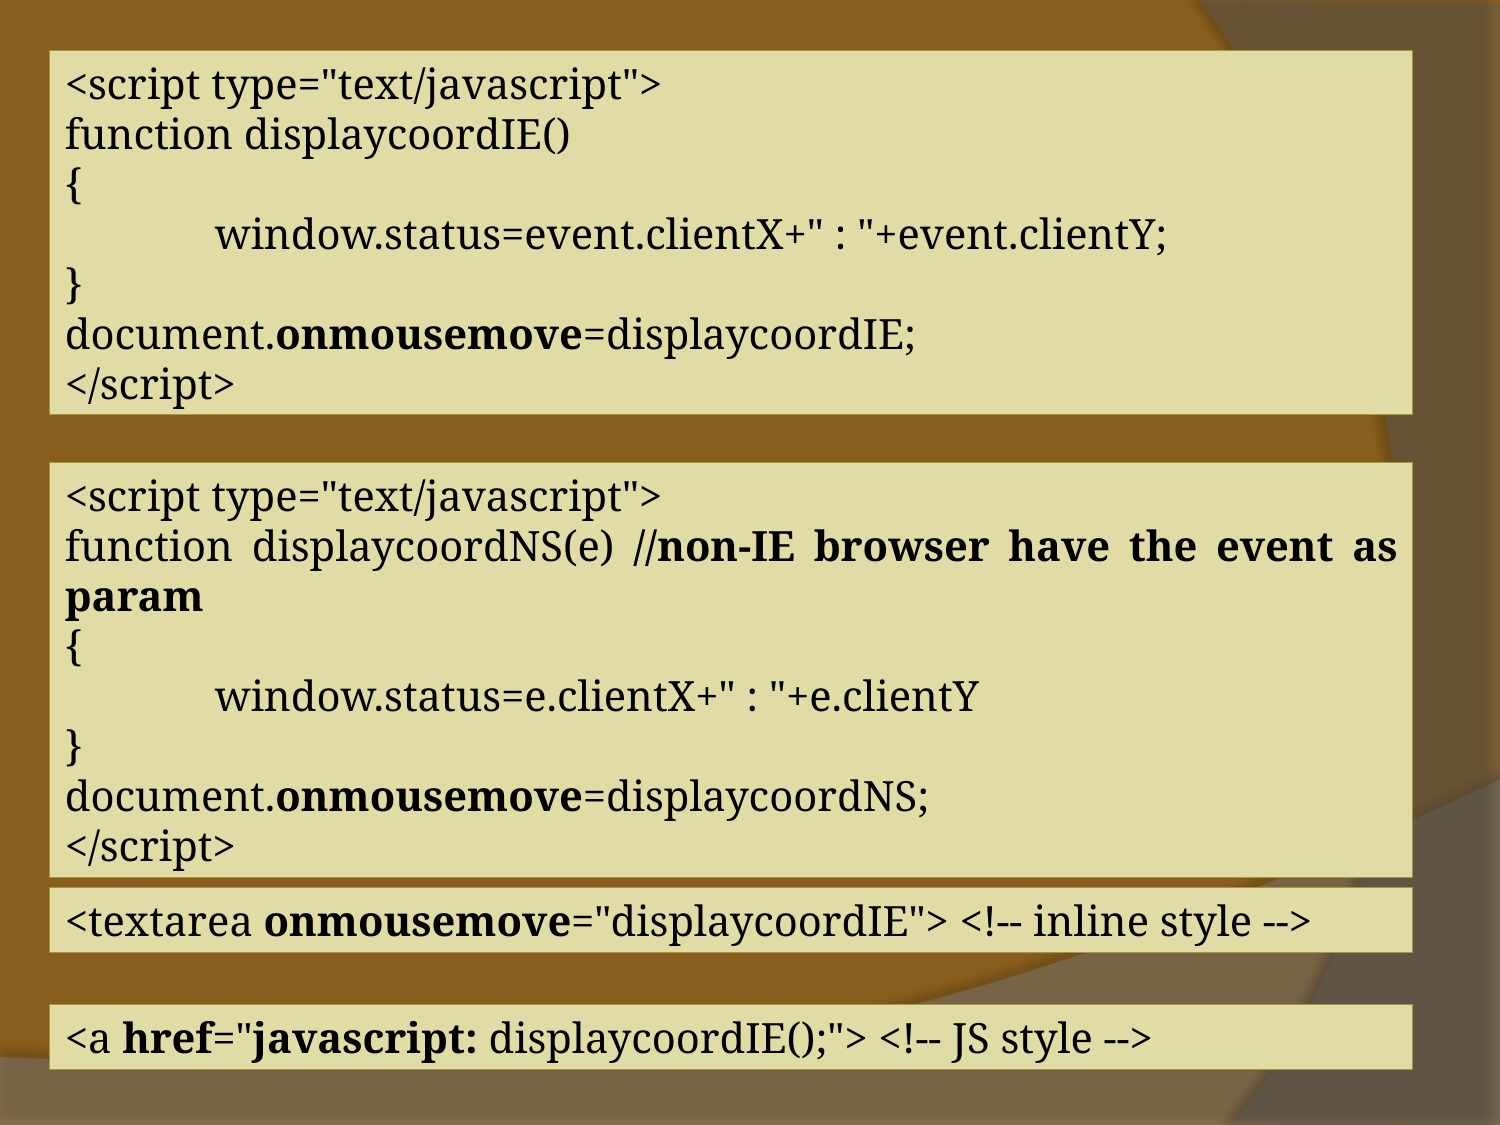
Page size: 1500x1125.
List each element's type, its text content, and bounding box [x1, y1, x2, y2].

text_box <script type="text/javascript"> function displaycoordIE() { window.status=event.clientX+" : "+event.clientY; } document.onmousemove=displaycoordIE; </script> [49, 50, 1413, 415]
text_box <script type="text/javascript"> function displaycoordNS(e) //non-IE browser have the event as param { window.status=e.clientX+" : "+e.clientY } document.onmousemove=displaycoordNS; </script> [49, 462, 1413, 878]
text_box <a href="javascript: displaycoordIE();"> <!-- JS style --> [49, 1004, 1413, 1070]
text_box <textarea onmousemove="displaycoordIE"> <!-- inline style --> [49, 887, 1413, 953]
